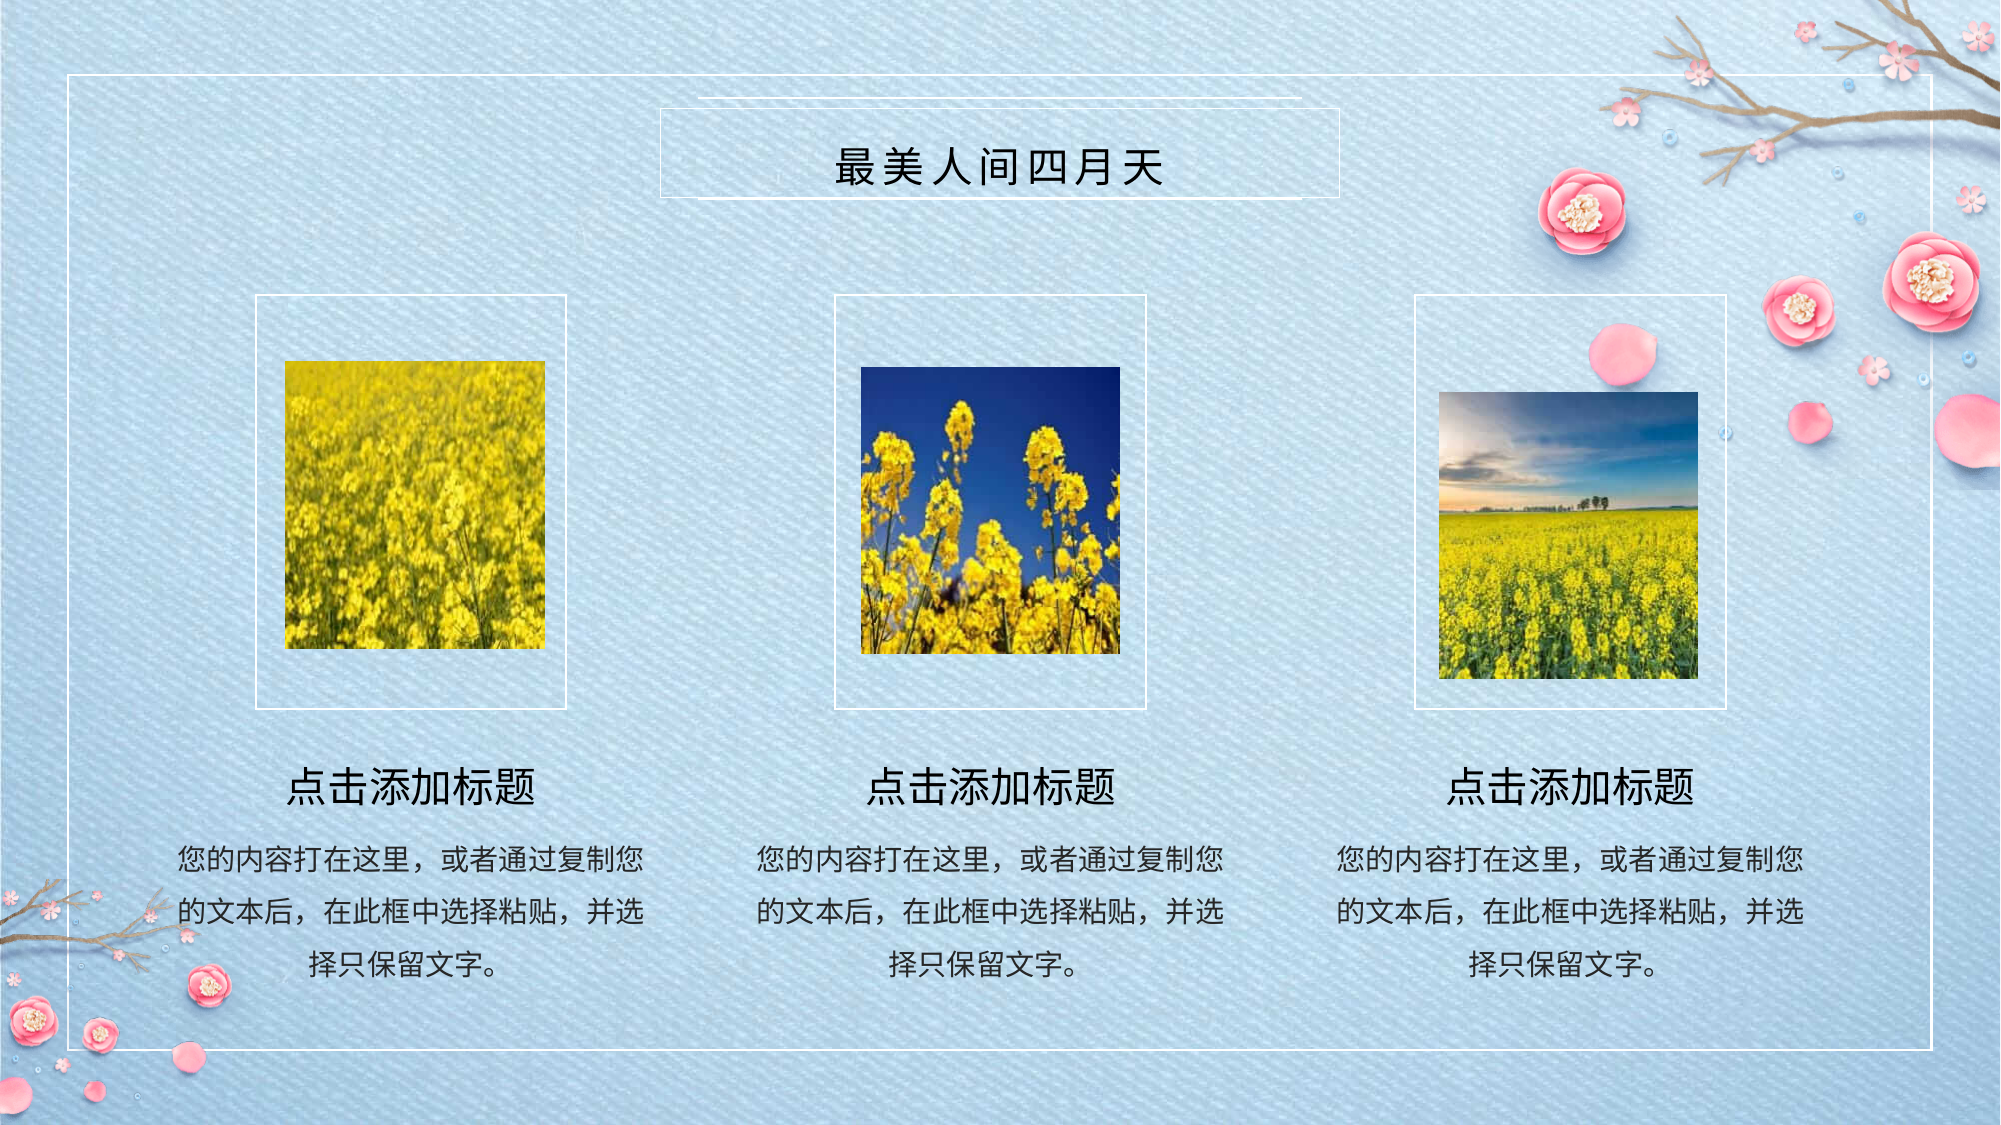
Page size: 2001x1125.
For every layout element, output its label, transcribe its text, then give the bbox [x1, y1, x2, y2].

text_box 您的内容打在这里，或者通过复制您的文本后，在此框中选择粘贴，并选择只保留文字。 [722, 813, 1259, 965]
text_box [255, 294, 567, 710]
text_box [660, 97, 1340, 199]
text_box 您的内容打在这里，或者通过复制您的文本后，在此框中选择粘贴，并选择只保留文字。 [1302, 813, 1839, 965]
picture [0, 0, 2001, 1125]
text_box 点击添加标题 [821, 753, 1160, 819]
text_box [67, 74, 1933, 1051]
text_box 您的内容打在这里，或者通过复制您的文本后，在此框中选择粘贴，并选择只保留文字。 [142, 813, 680, 965]
text_box 点击添加标题 [1401, 753, 1740, 819]
text_box [1414, 294, 1727, 710]
text_box 点击添加标题 [241, 753, 581, 819]
text_box [834, 294, 1147, 710]
